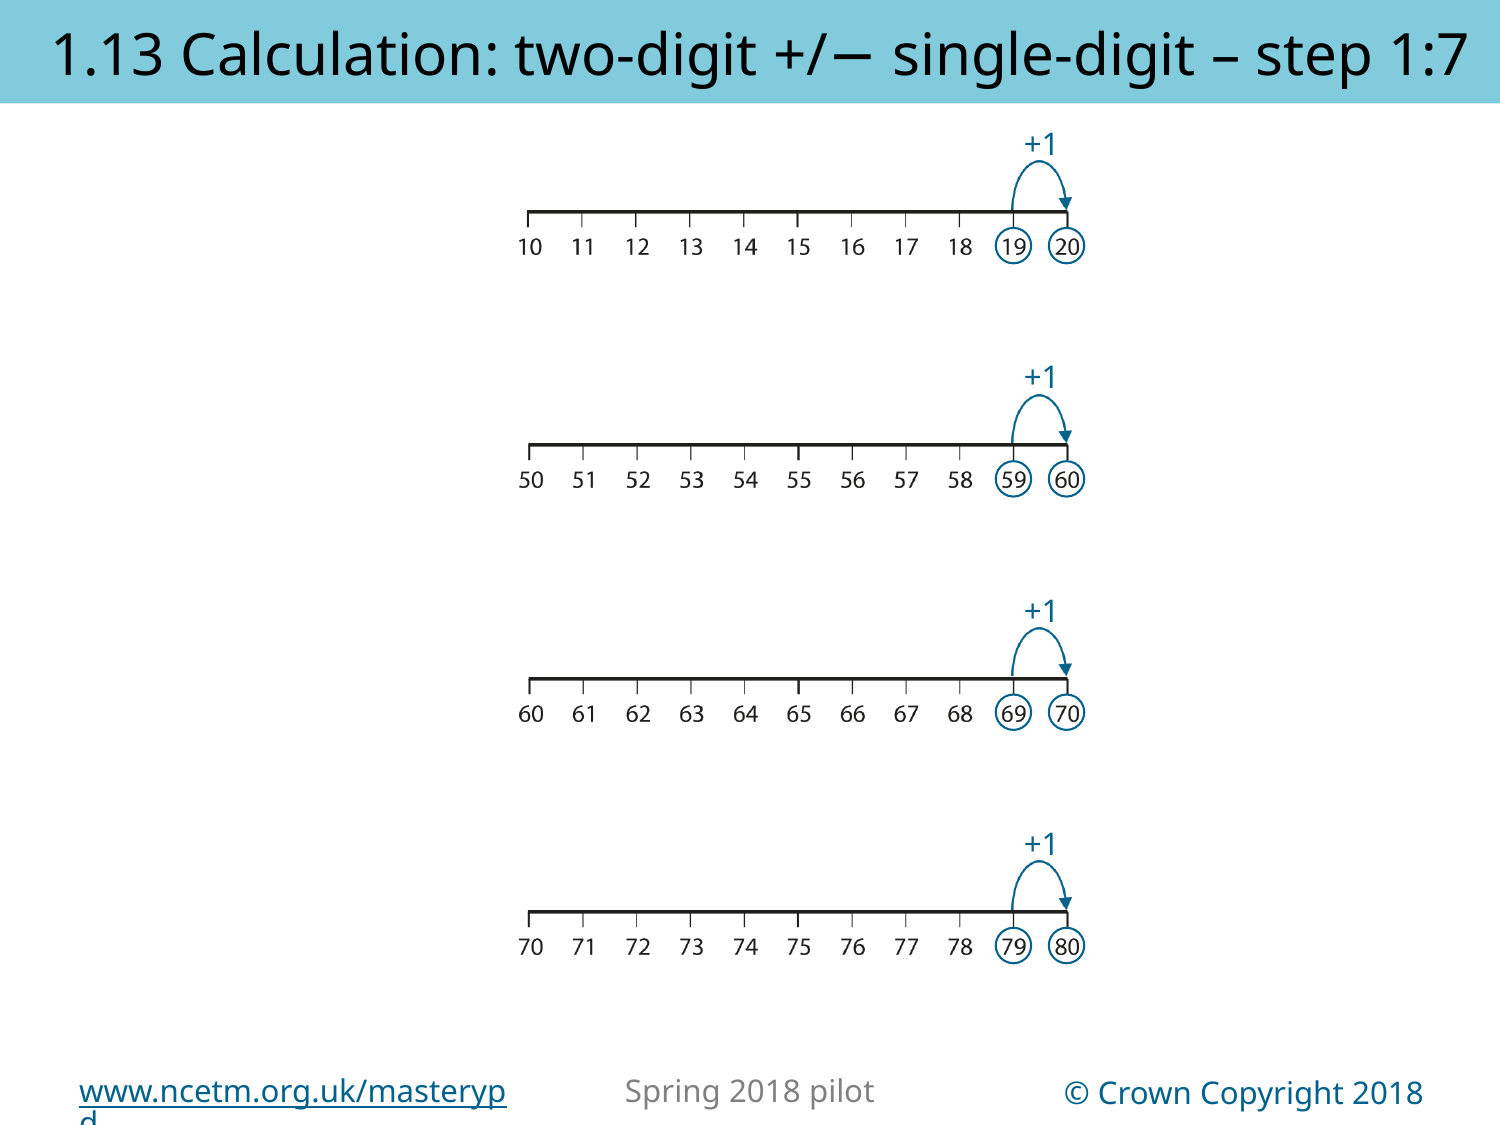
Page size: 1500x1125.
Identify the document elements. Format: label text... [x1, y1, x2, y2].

picture [1011, 160, 1034, 198]
picture [1051, 230, 1080, 255]
picture [518, 397, 1080, 489]
text_box +1 [1008, 350, 1075, 395]
list 1.13 Calculation: two-digit +/− single-digit – step 1:7 [0, 0, 1500, 104]
picture [1011, 860, 1034, 898]
picture [518, 630, 1080, 722]
picture [1045, 627, 1072, 663]
picture [1051, 696, 1080, 722]
text_box +1 [1008, 116, 1075, 162]
picture [998, 230, 1029, 255]
picture [998, 930, 1029, 955]
picture [519, 863, 1079, 955]
picture [518, 163, 1080, 255]
picture [1041, 393, 1072, 430]
picture [998, 696, 1029, 722]
picture [1045, 160, 1072, 197]
picture [998, 463, 1029, 489]
picture [1011, 393, 1038, 432]
picture [1051, 930, 1079, 955]
text_box +1 [1008, 583, 1075, 628]
picture [1011, 627, 1034, 665]
text_box +1 [1008, 816, 1075, 862]
picture [1051, 463, 1080, 489]
picture [1045, 860, 1072, 897]
